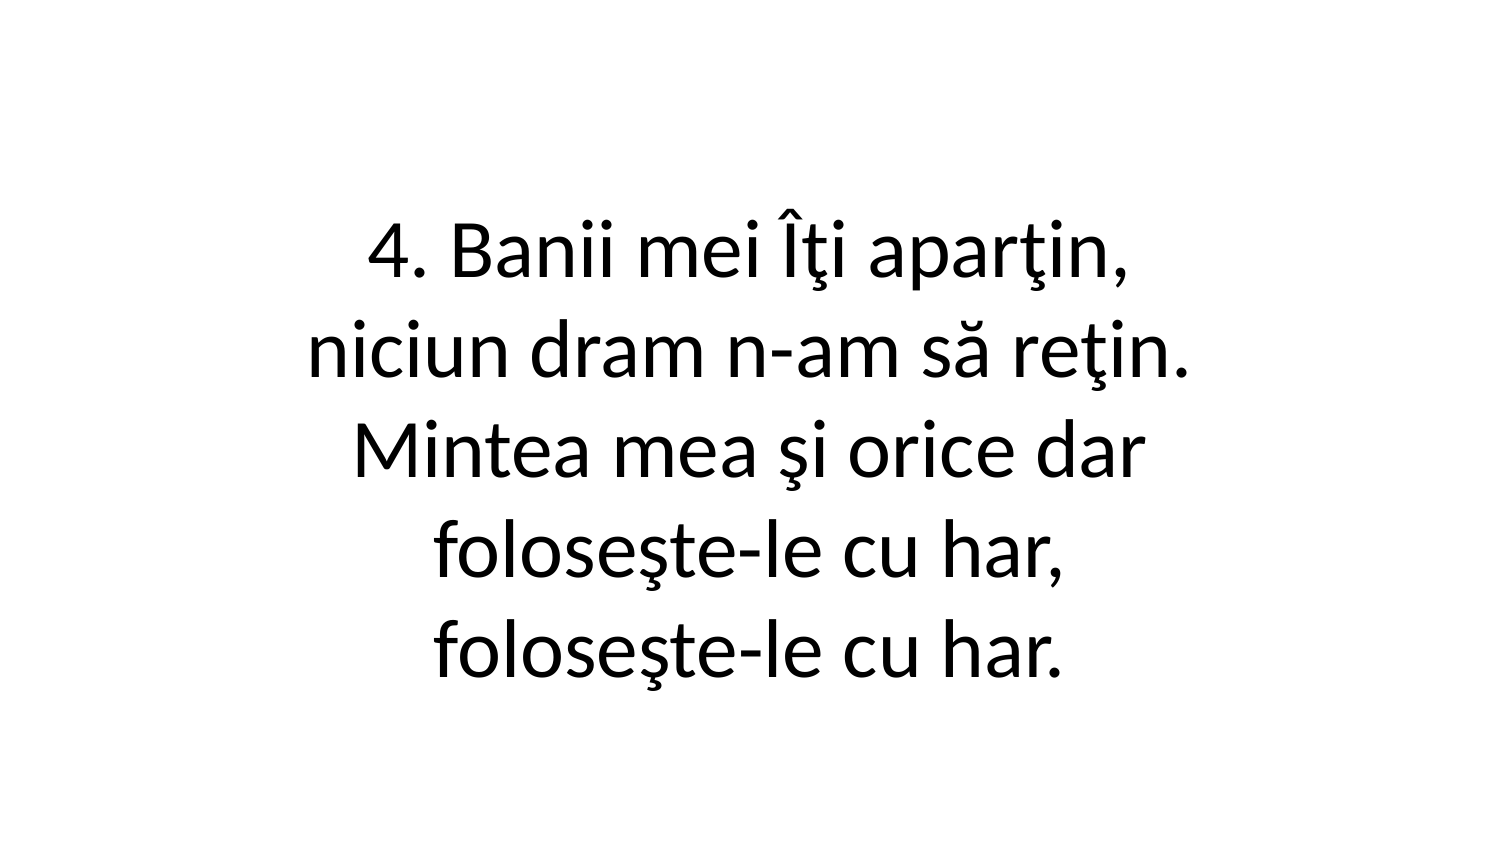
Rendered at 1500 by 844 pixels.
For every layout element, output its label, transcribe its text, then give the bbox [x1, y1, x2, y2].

text_box 4. Banii mei Îţi aparţin, niciun dram n-am să reţin. Mintea mea şi orice dar foloseşte-le cu har, foloseşte-le cu har. [292, 142, 1208, 702]
